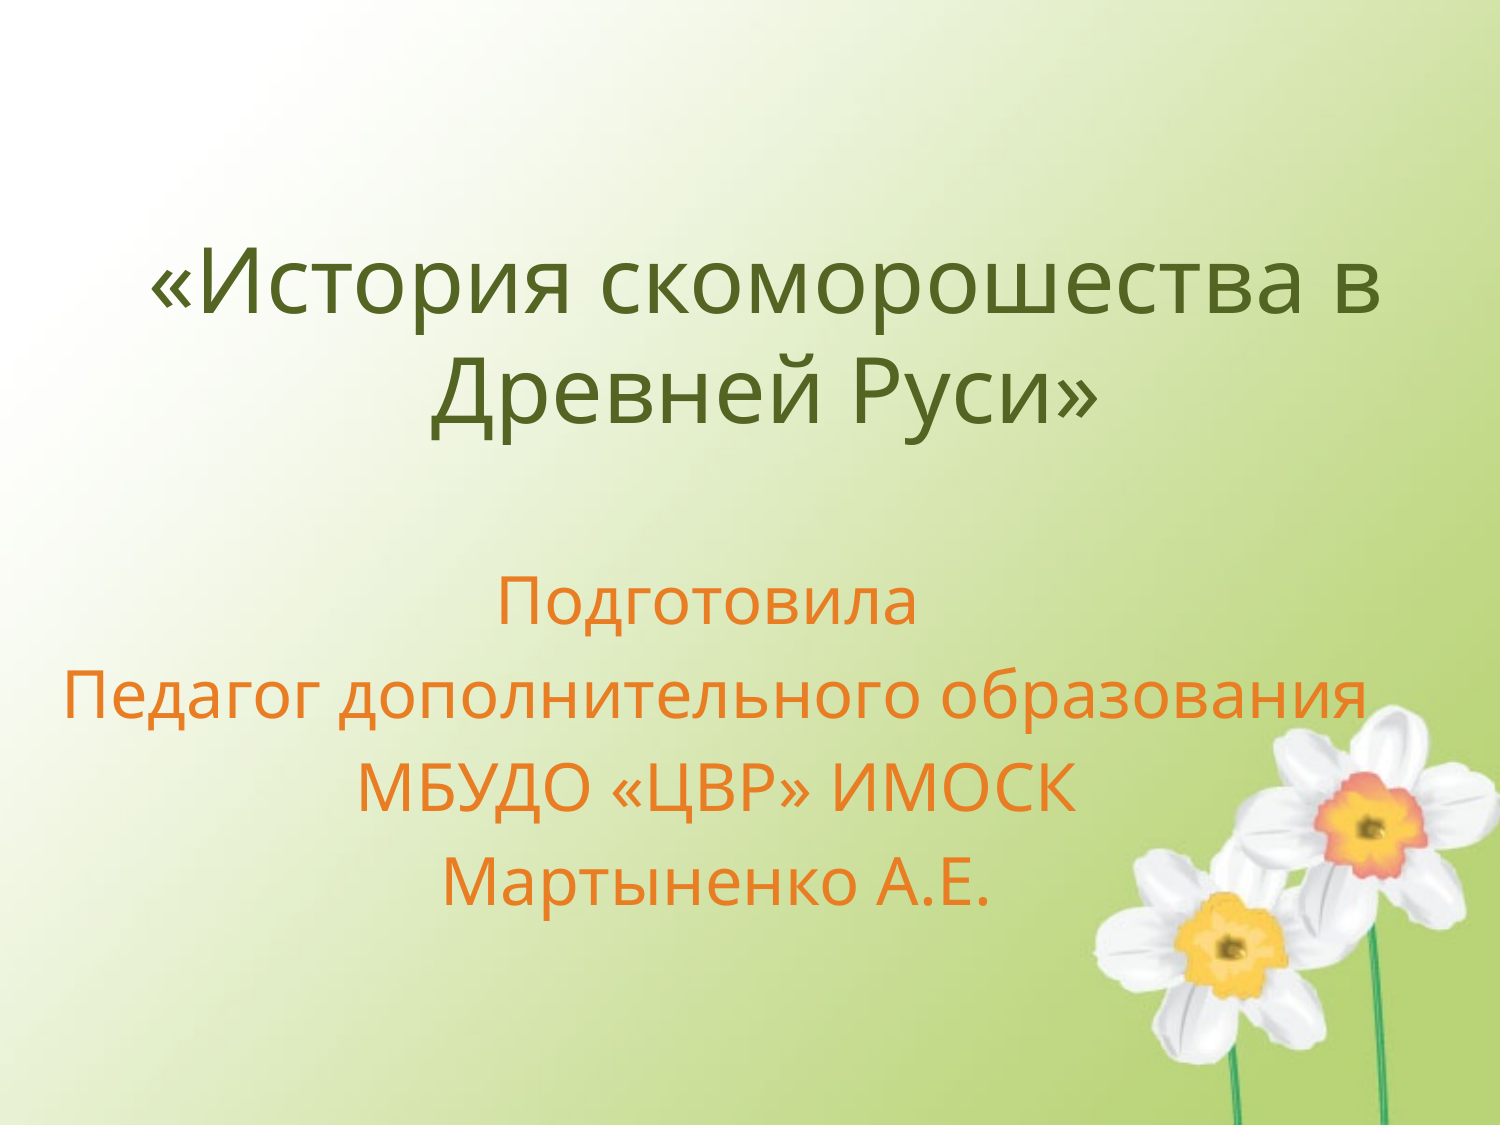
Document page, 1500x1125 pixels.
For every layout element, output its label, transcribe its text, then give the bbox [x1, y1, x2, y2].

subtitle Подготовила Педагог дополнительного образования МБУДО «ЦВР» ИМОСК Мартыненко А.Е. [29, 550, 1405, 839]
title «История скоморошества в Древней Руси» [128, 210, 1404, 453]
picture [0, 0, 1500, 1125]
